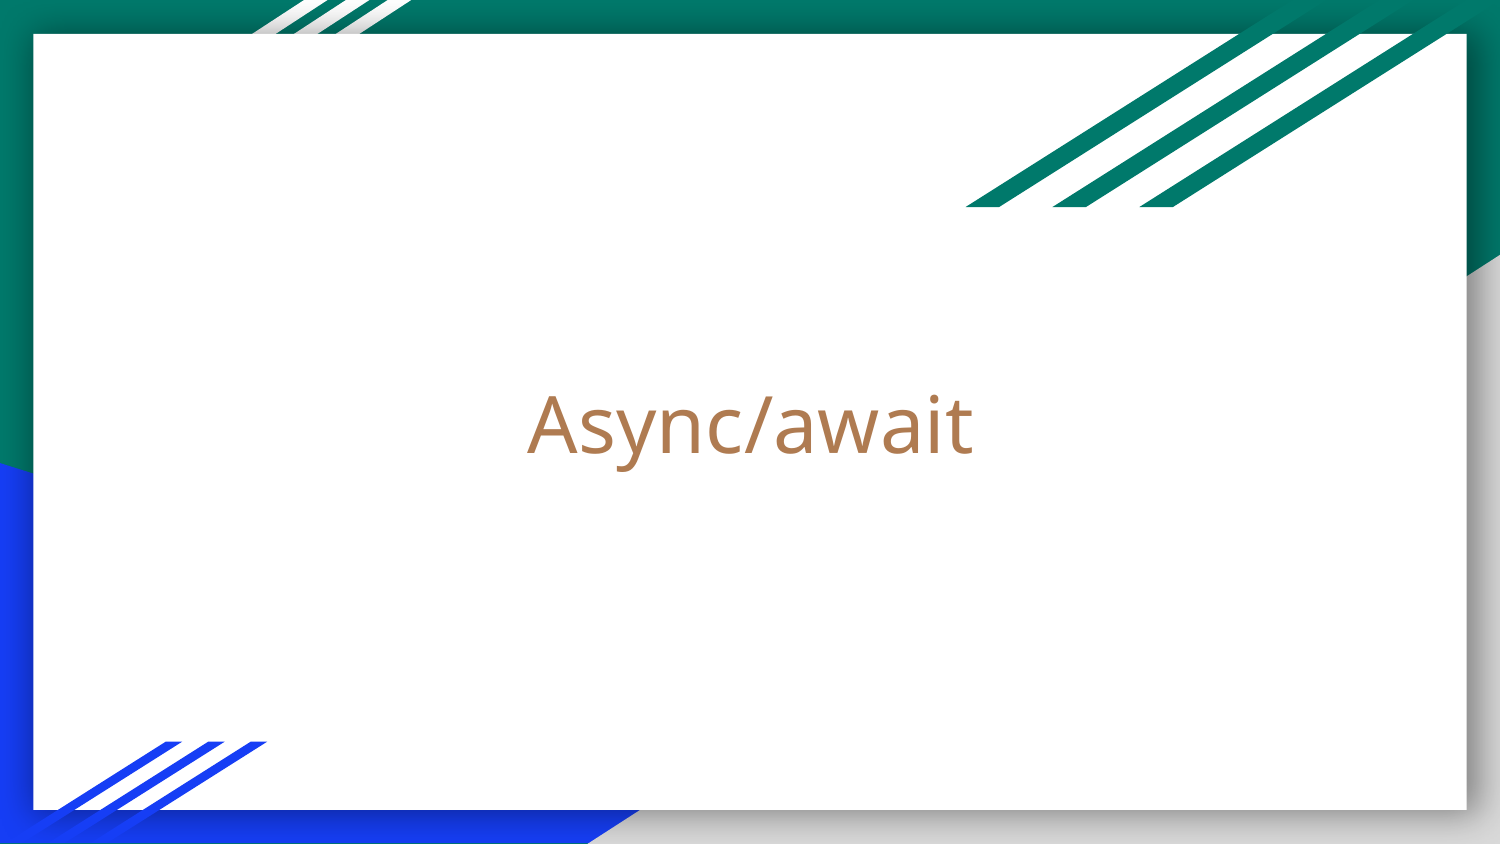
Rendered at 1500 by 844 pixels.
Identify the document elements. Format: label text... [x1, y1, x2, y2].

title Async/await [228, 213, 1274, 630]
